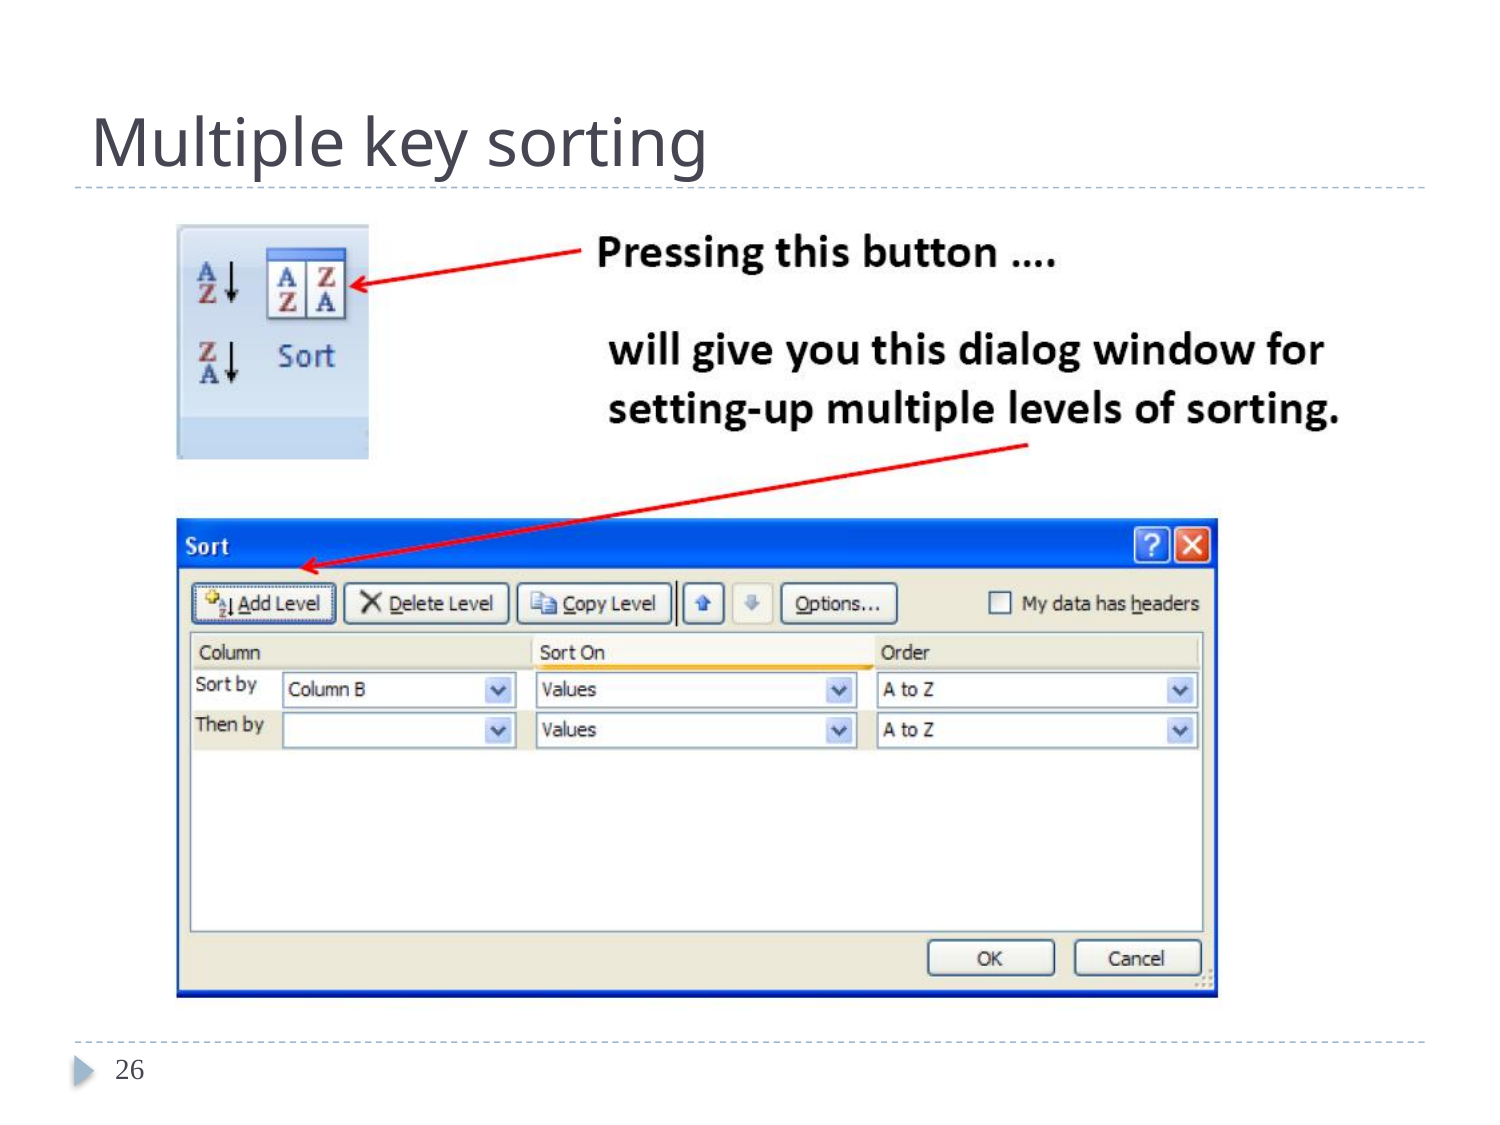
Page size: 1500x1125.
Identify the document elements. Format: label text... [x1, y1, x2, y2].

title Multiple key sorting [74, 24, 1426, 188]
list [154, 199, 1346, 1011]
slide_number 26 [100, 1042, 426, 1103]
